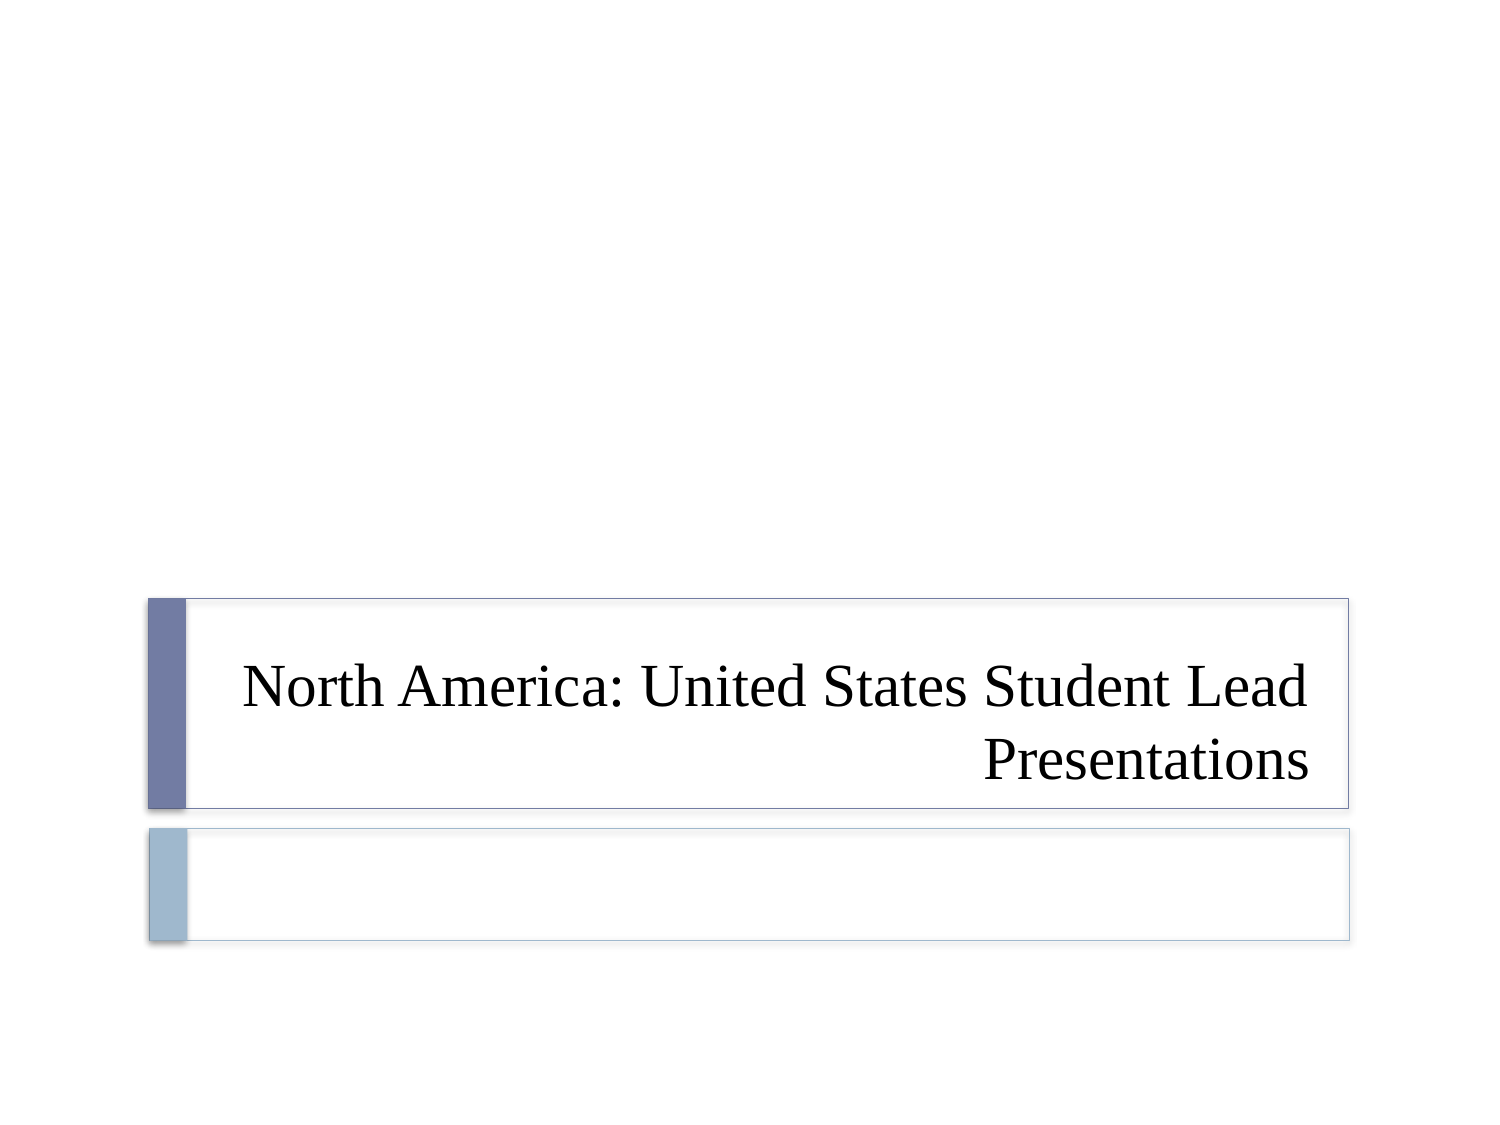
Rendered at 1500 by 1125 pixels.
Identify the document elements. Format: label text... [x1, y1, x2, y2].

title North America: United States Student Lead Presentations [200, 637, 1325, 800]
